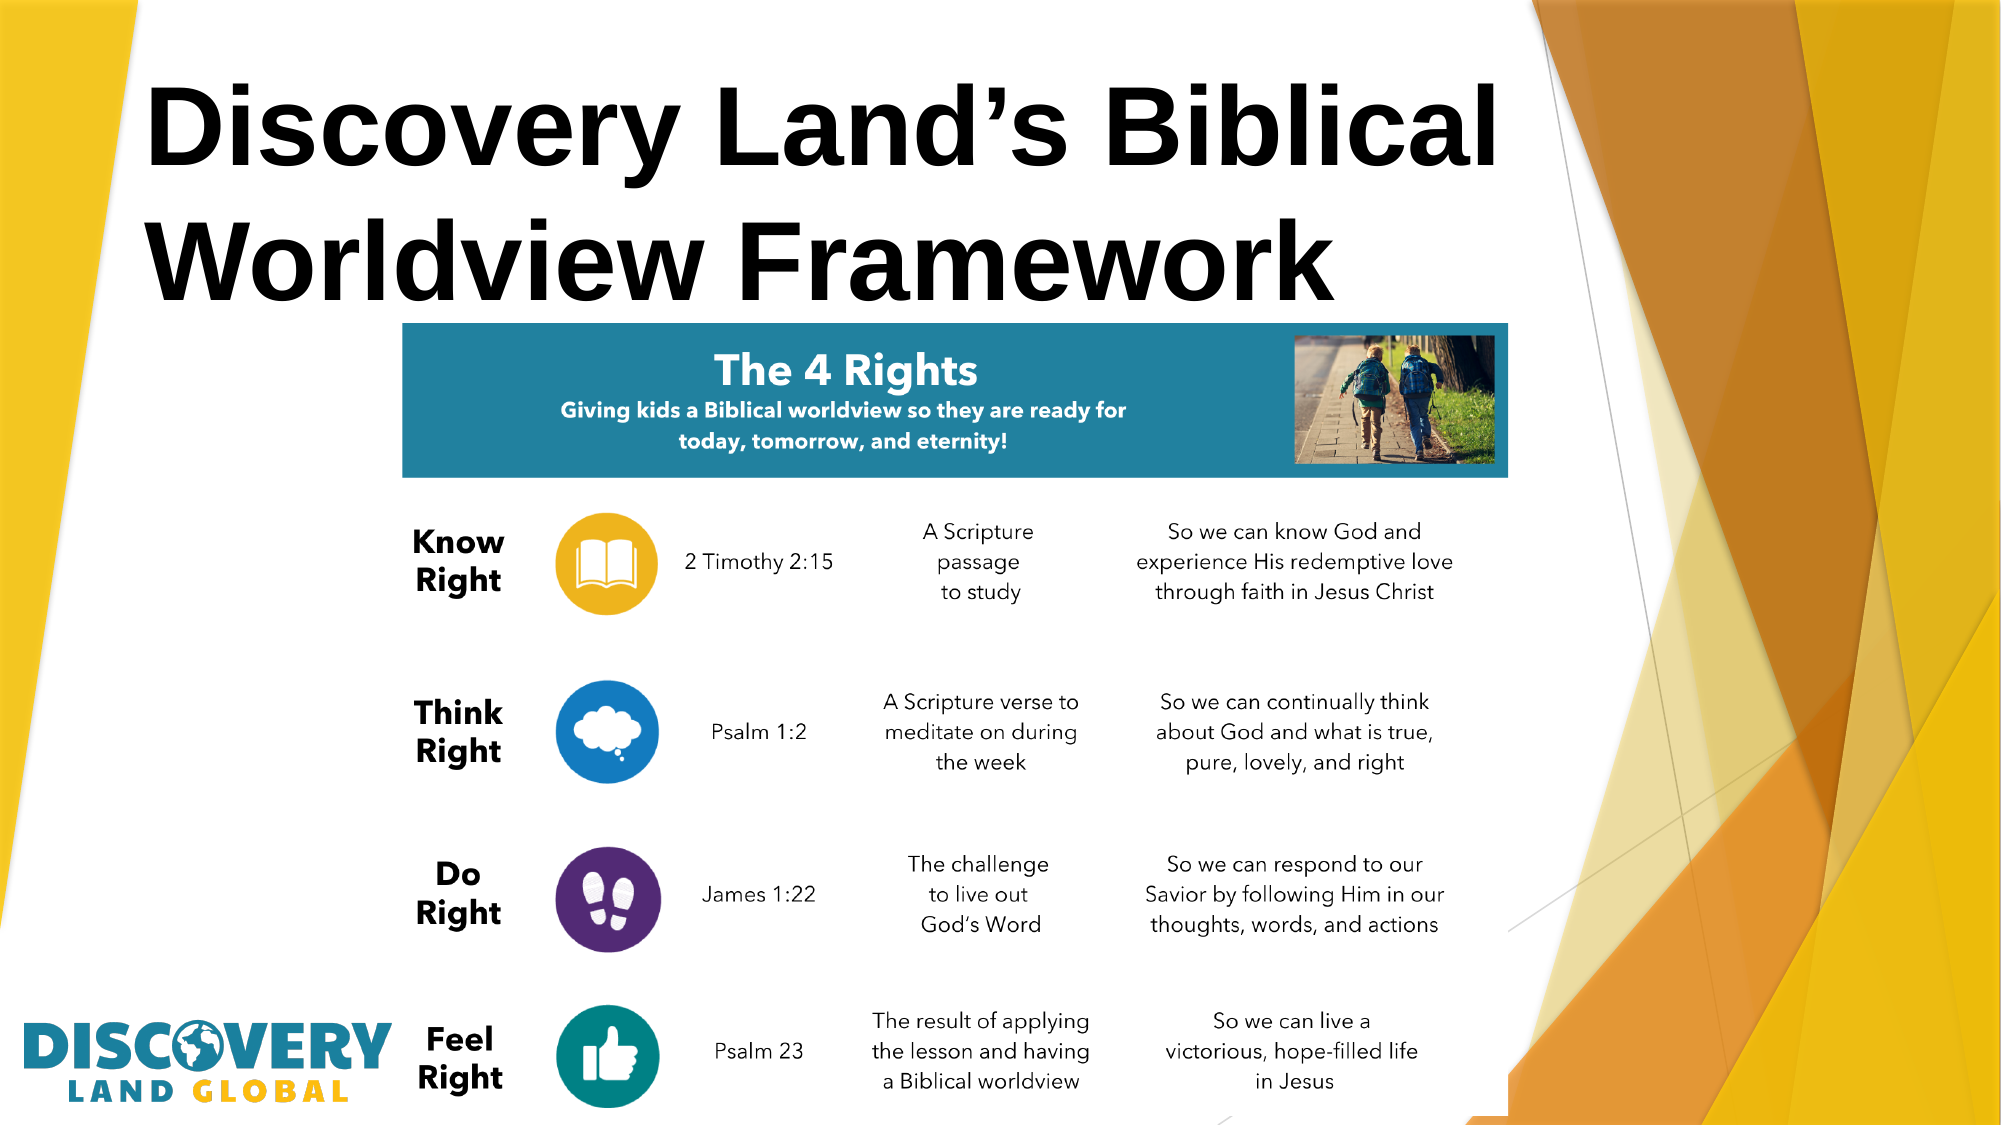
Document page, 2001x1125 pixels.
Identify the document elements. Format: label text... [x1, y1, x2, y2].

picture [401, 322, 1509, 1116]
picture [18, 1017, 398, 1108]
title Discovery Land’s Biblical Worldview Framework [129, 53, 1974, 324]
